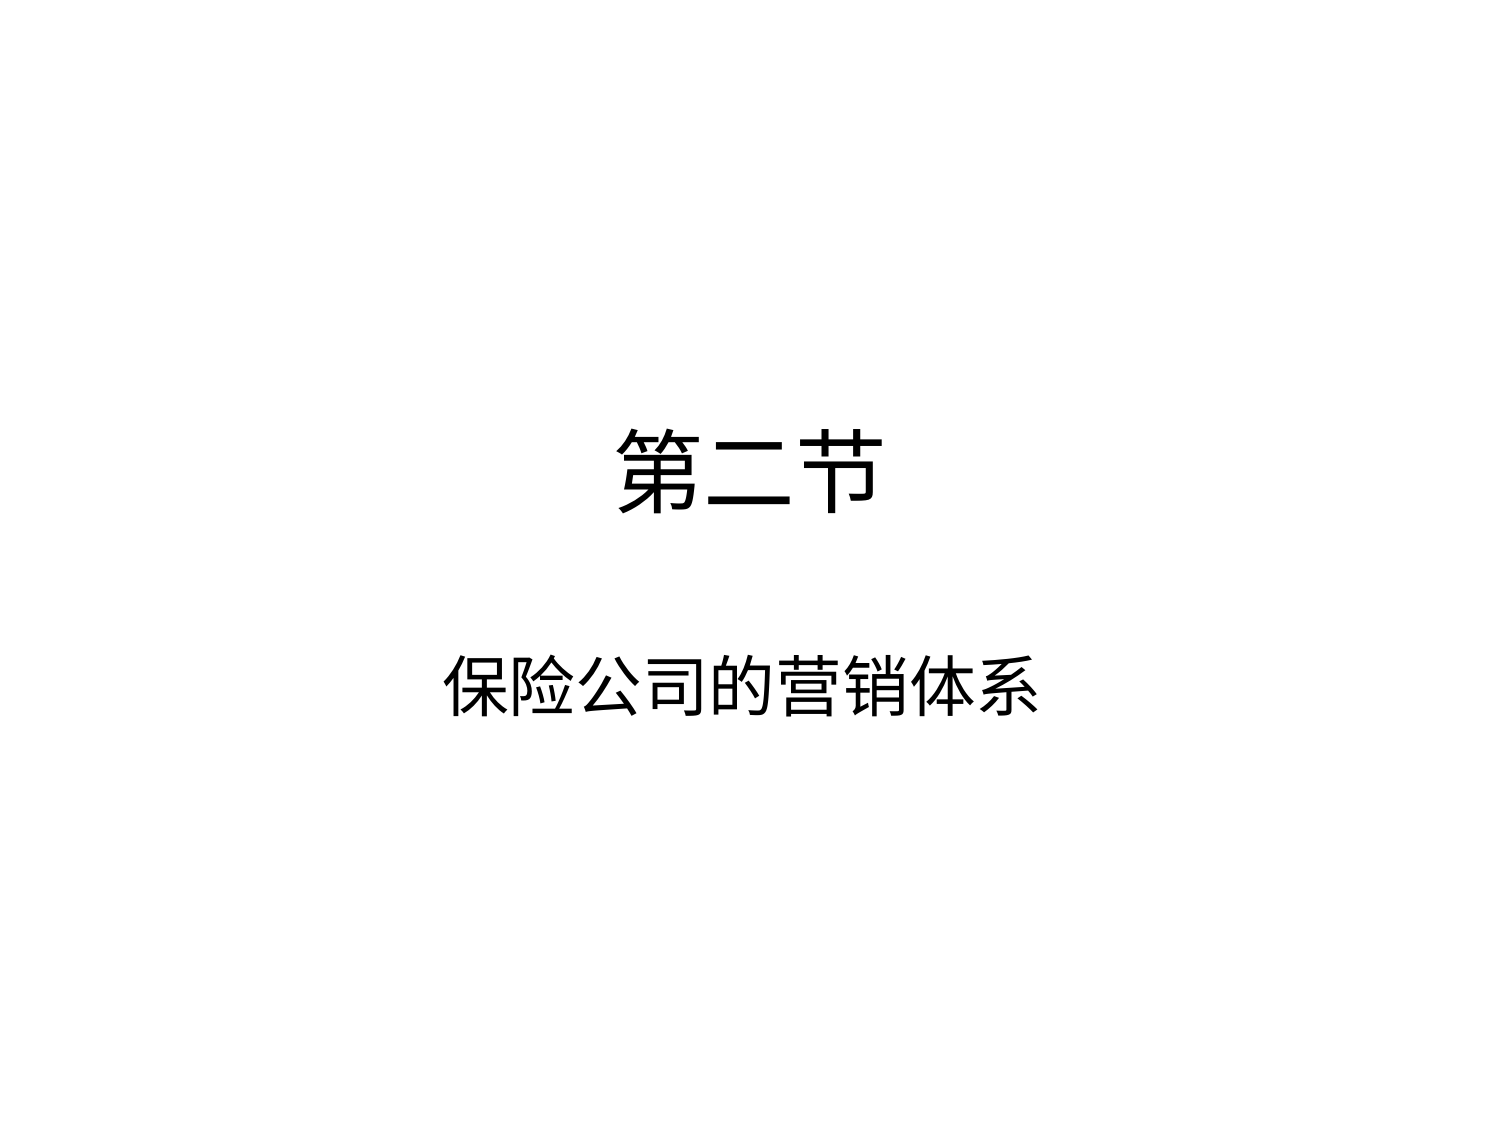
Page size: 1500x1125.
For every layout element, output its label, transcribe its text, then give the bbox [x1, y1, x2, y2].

title 第二节 [112, 349, 1388, 591]
subtitle 保险公司的营销体系 [225, 637, 1275, 925]
